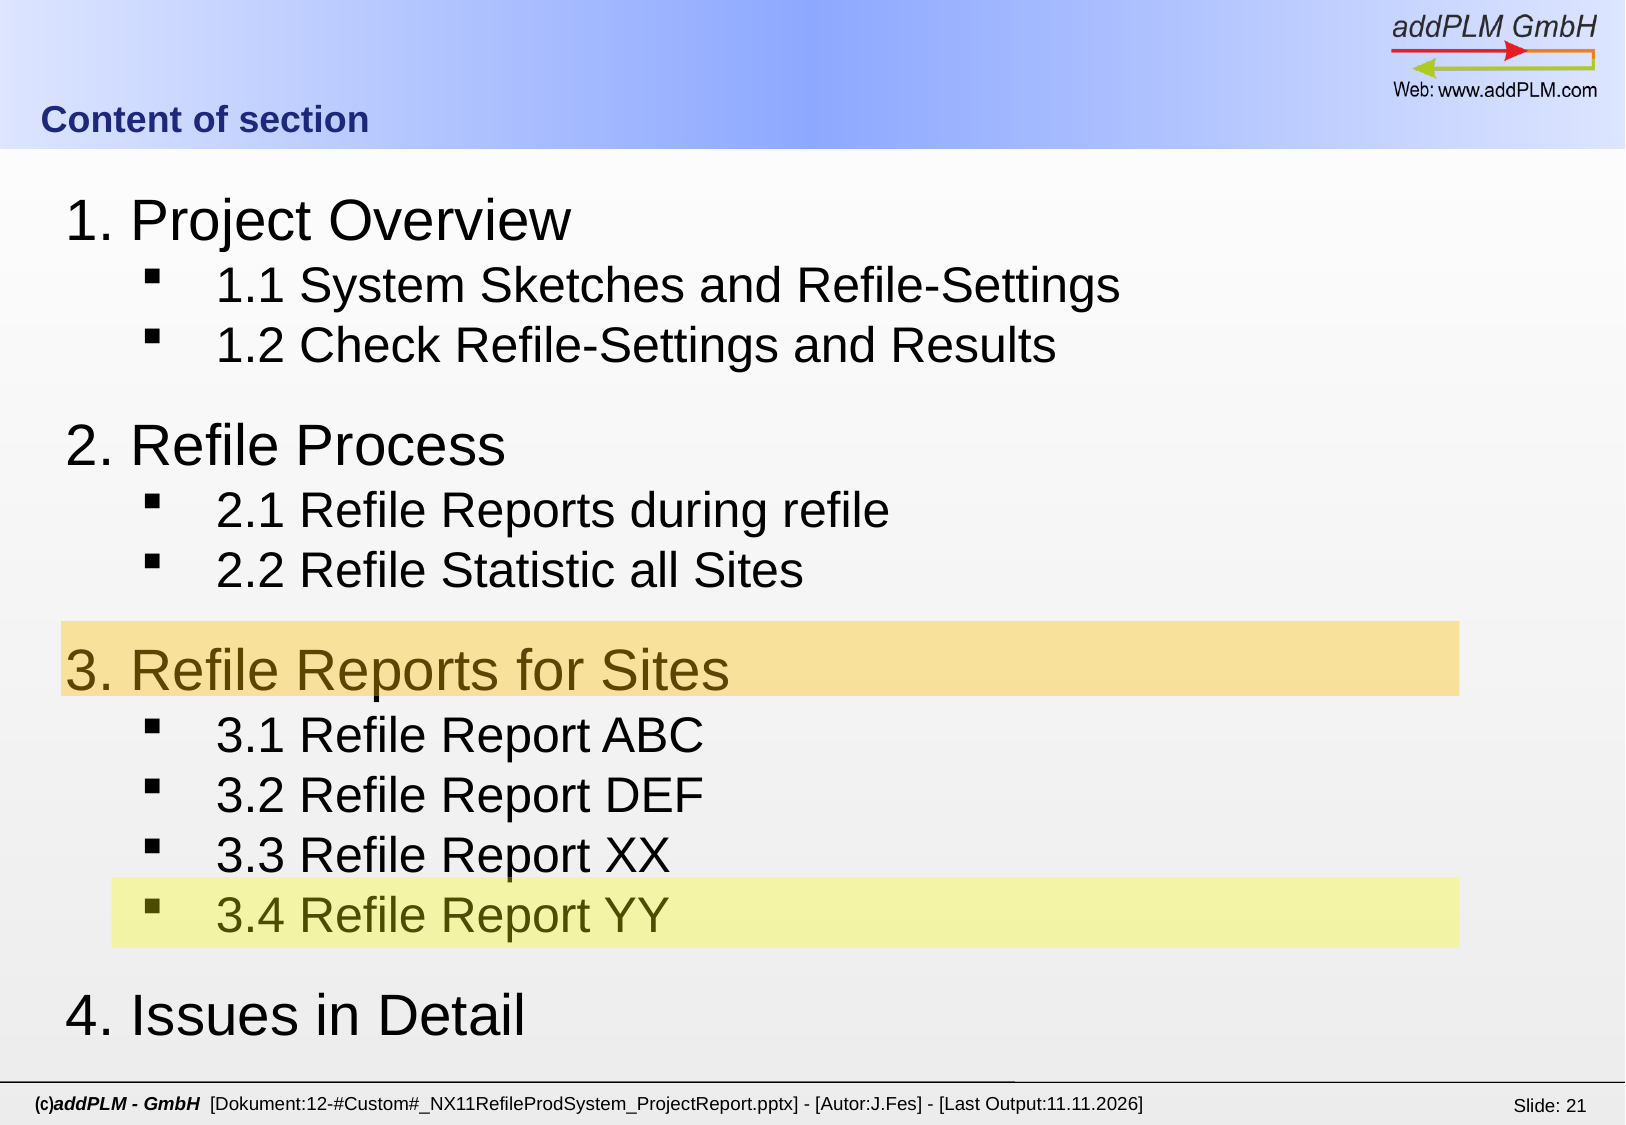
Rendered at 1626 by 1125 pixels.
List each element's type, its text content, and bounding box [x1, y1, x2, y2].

picture [1391, 14, 1597, 97]
title Content of section [40, 67, 1582, 131]
text_box [111, 877, 1460, 948]
text_box [61, 620, 1460, 696]
